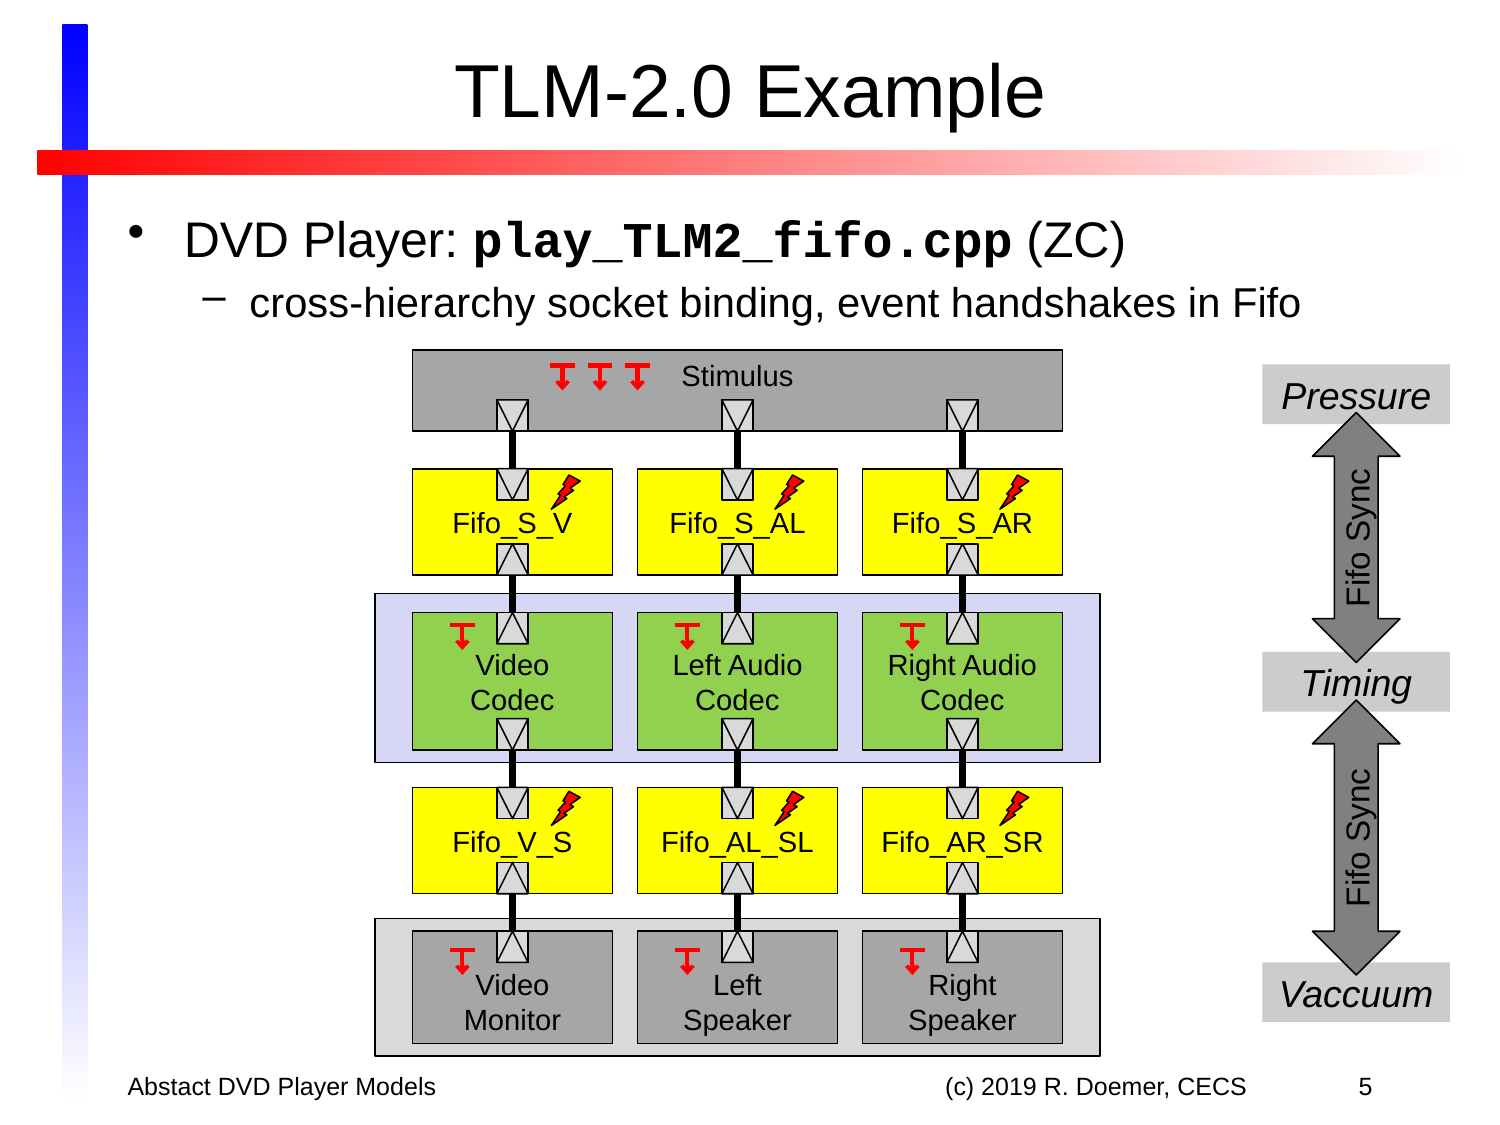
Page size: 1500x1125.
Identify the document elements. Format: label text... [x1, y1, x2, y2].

text_box Right Speaker [862, 931, 1063, 1044]
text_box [721, 543, 754, 576]
text_box Fifo Sync [1312, 699, 1400, 976]
text_box [999, 474, 1029, 510]
text_box [774, 474, 804, 510]
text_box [721, 862, 754, 894]
text_box [551, 474, 581, 510]
slide_number Abstact DVD Player Models [112, 1062, 774, 1100]
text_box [587, 365, 613, 391]
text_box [496, 468, 529, 501]
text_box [449, 949, 476, 976]
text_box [549, 365, 576, 391]
text_box Fifo_AL_SL [637, 787, 838, 894]
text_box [721, 399, 754, 432]
text_box [375, 1025, 1100, 1057]
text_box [946, 930, 979, 963]
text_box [496, 862, 529, 894]
list DVD Player: play_TLM2_fifo.cpp (ZC) cross-hierarchy socket binding, event handshakes in Fifo [112, 200, 1388, 1025]
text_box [721, 468, 754, 501]
text_box Fifo_V_S [412, 787, 613, 894]
text_box Stimulus [412, 349, 1063, 432]
text_box [774, 791, 804, 826]
text_box Fifo_S_AR [862, 468, 1063, 575]
text_box Timing [1262, 651, 1450, 712]
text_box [946, 468, 979, 501]
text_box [496, 543, 529, 576]
title TLM-2.0 Example [112, 24, 1388, 150]
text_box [496, 718, 529, 751]
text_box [721, 930, 754, 963]
text_box Vaccuum [1262, 962, 1450, 1023]
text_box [946, 612, 979, 644]
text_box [721, 718, 754, 751]
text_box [946, 718, 979, 751]
text_box Pressure [1262, 364, 1450, 425]
text_box Video Codec [412, 612, 613, 750]
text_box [674, 949, 701, 976]
text_box [999, 791, 1029, 826]
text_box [449, 624, 476, 651]
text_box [946, 543, 979, 576]
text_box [674, 624, 701, 651]
text_box Left Audio Codec [637, 612, 838, 750]
text_box Fifo_S_AL [637, 468, 838, 575]
slide_number 5 [1287, 1062, 1388, 1100]
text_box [899, 949, 926, 976]
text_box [721, 787, 754, 819]
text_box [624, 365, 651, 391]
text_box Fifo_AR_SR [862, 787, 1063, 894]
footer (c) 2019 R. Doemer, CECS [774, 1062, 1263, 1100]
text_box Fifo Sync [1312, 412, 1400, 663]
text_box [496, 787, 529, 819]
text_box Fifo_S_V [412, 468, 613, 575]
text_box Right Audio Codec [862, 612, 1063, 750]
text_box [496, 399, 529, 432]
text_box Left Speaker [637, 931, 838, 1044]
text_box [496, 612, 529, 644]
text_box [946, 787, 979, 819]
text_box [551, 791, 581, 826]
text_box Video Monitor [412, 931, 613, 1044]
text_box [946, 862, 979, 894]
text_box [721, 612, 754, 644]
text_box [899, 624, 926, 651]
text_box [946, 399, 979, 432]
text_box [496, 930, 529, 963]
